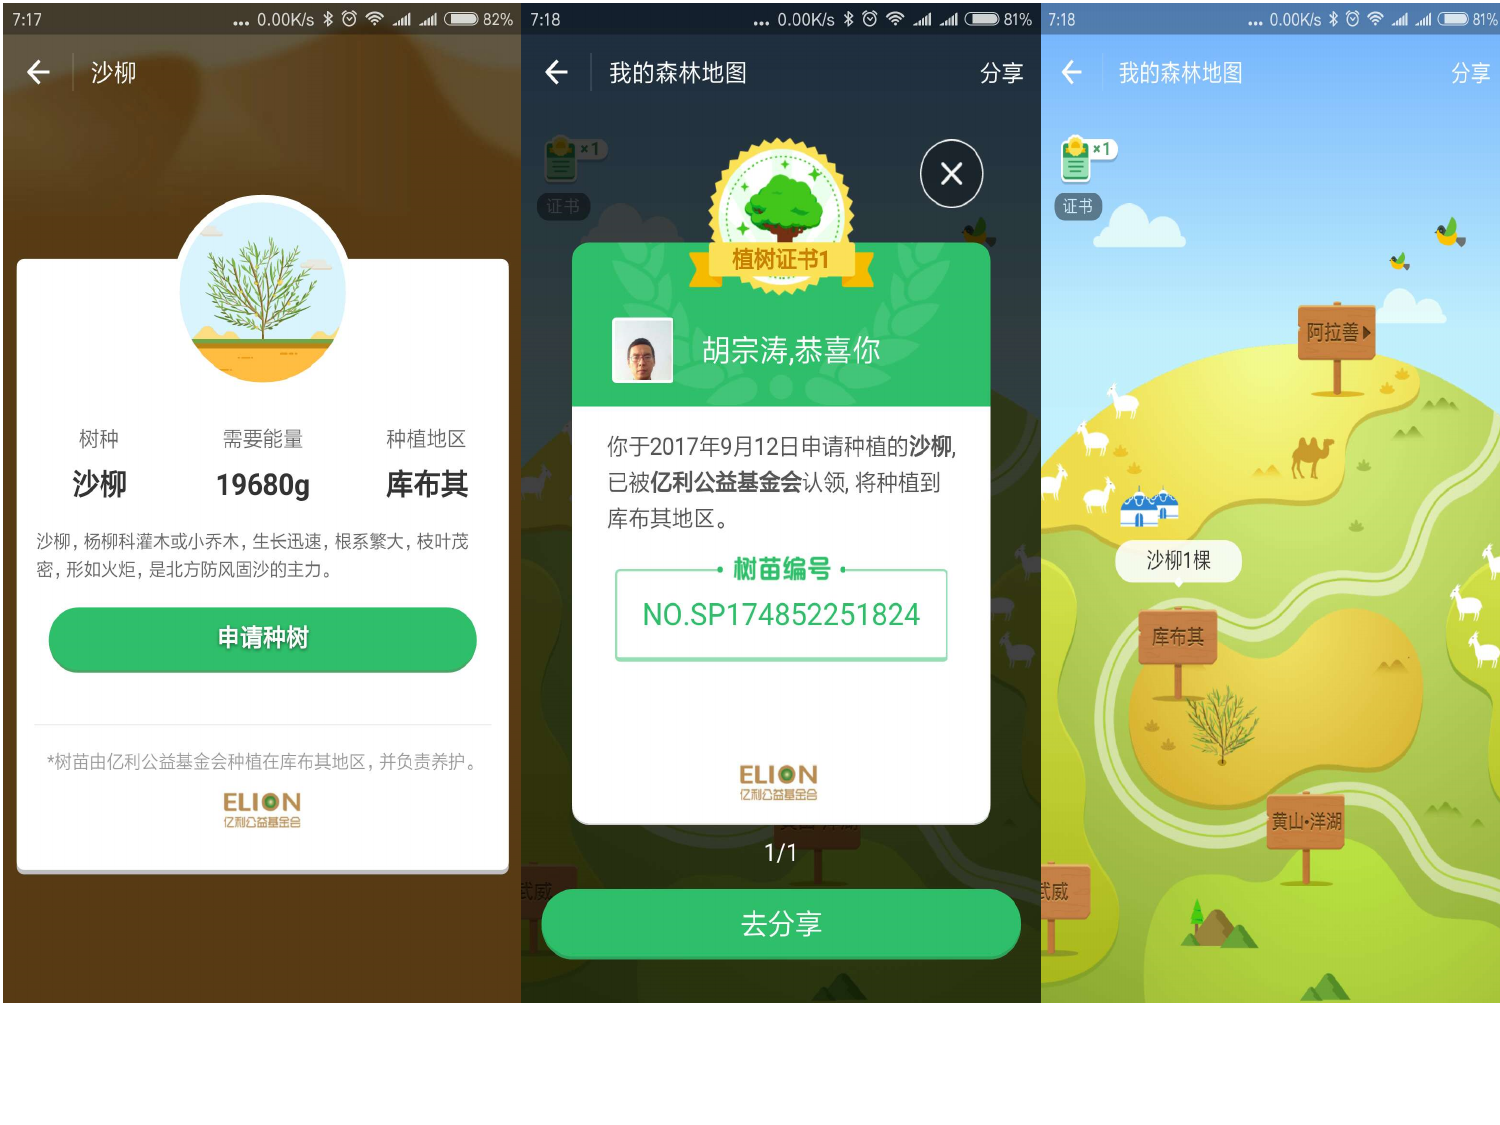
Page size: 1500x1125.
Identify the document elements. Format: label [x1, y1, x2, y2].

picture [2, 2, 1500, 1003]
